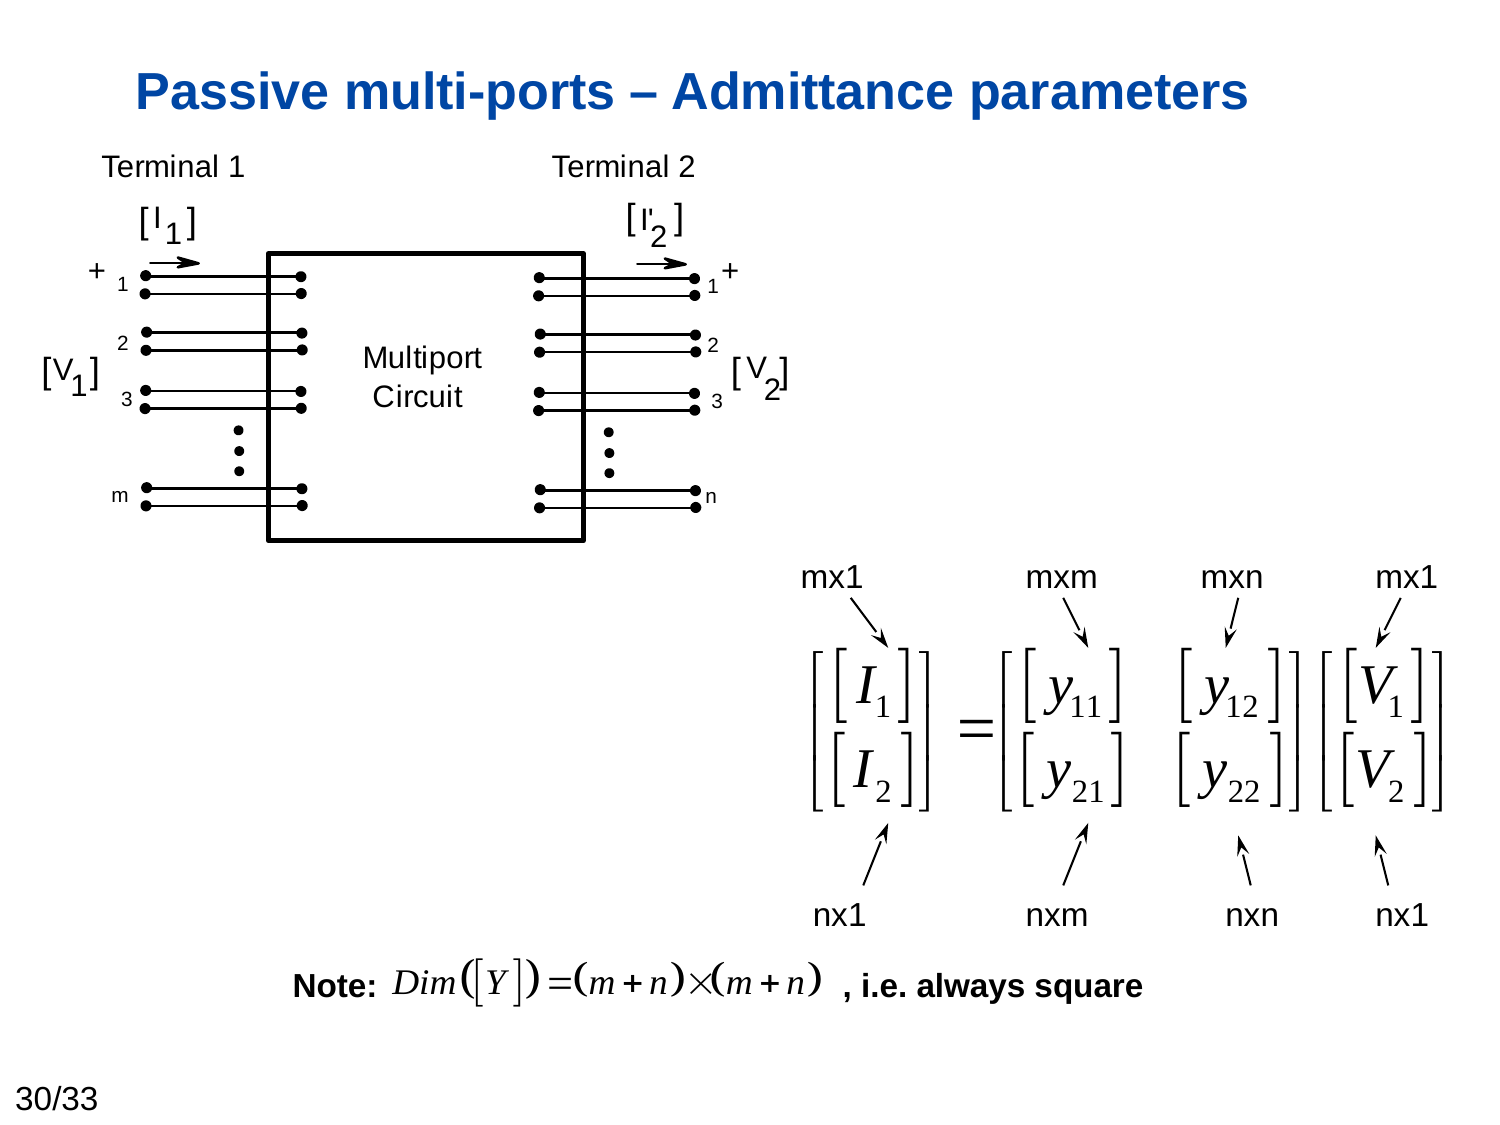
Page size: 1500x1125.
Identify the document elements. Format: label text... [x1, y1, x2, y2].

text_box mxm [1010, 547, 1113, 603]
text_box nx1 [797, 885, 882, 941]
text_box , i.e. always square [831, 956, 1235, 1012]
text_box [385, 951, 827, 1019]
text_box nx1 [1360, 885, 1445, 941]
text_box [799, 637, 1487, 825]
text_box [874, 833, 888, 845]
text_box mxn [1185, 547, 1279, 603]
text_box mx1 [1360, 547, 1454, 603]
text_box [1237, 835, 1250, 857]
text_box [1074, 833, 1088, 845]
text_box mx1 [785, 547, 879, 603]
text_box [1377, 626, 1391, 636]
text_box nxn [1210, 885, 1295, 941]
text_box Note: [277, 956, 380, 1012]
text_box [1224, 626, 1237, 636]
text_box [1374, 835, 1387, 857]
text_box nxm [1010, 885, 1104, 941]
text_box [40, 148, 809, 544]
text_box [1073, 626, 1087, 636]
title Passive multi-ports – Admittance parameters [120, 18, 1471, 159]
